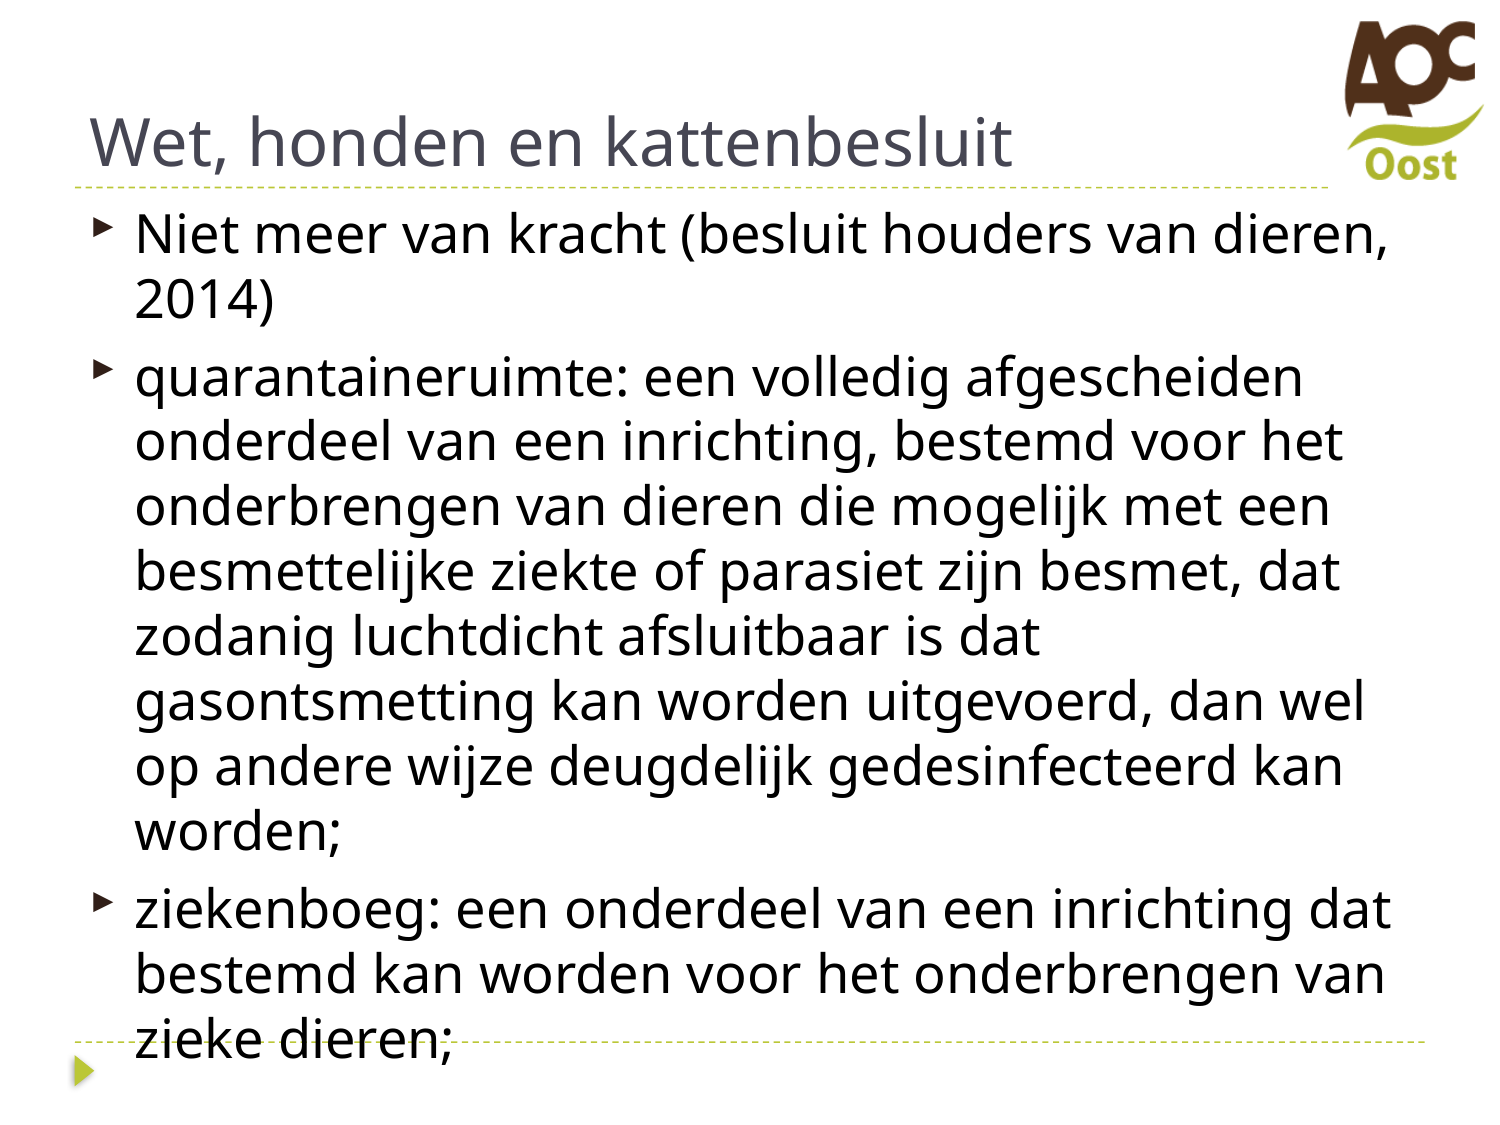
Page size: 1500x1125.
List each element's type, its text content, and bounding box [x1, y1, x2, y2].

picture [1328, 0, 1500, 209]
list Niet meer van kracht (besluit houders van dieren, 2014) quarantaineruimte: een volledig afgescheiden onderdeel van een inrichting, bestemd voor het onderbrengen van dieren die mogelijk met een besmettelijke ziekte of parasiet zijn besmet, dat zodanig luchtdicht afsluitbaar is dat gasontsmetting kan worden uitgevoerd, dan wel op andere wijze deugdelijk gedesinfecteerd kan worden; ziekenboeg: een onderdeel van een inrichting dat bestemd kan worden voor het onderbrengen van zieke dieren; [75, 191, 1425, 1002]
title Wet, honden en kattenbesluit [75, 24, 1323, 188]
